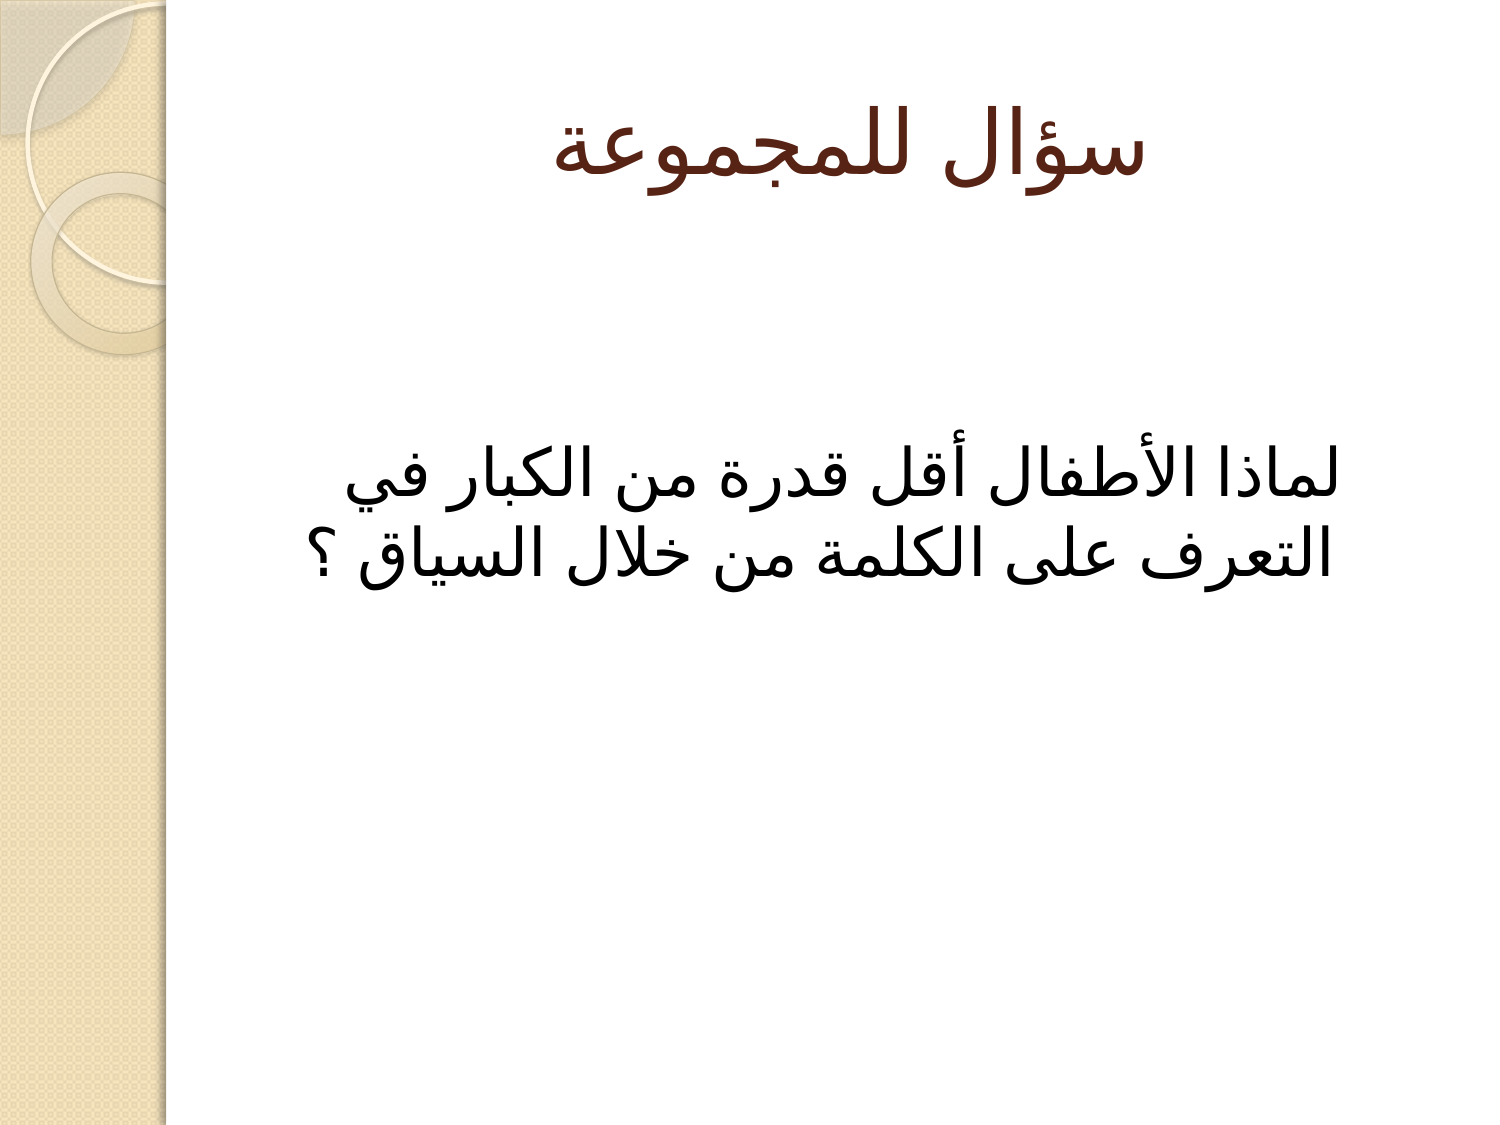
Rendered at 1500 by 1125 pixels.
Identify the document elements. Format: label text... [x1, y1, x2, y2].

title سؤال للمجموعة [235, 45, 1466, 233]
list لماذا الأطفال أقل قدرة من الكبار في التعرف على الكلمة من خلال السياق ؟ [235, 237, 1466, 1025]
